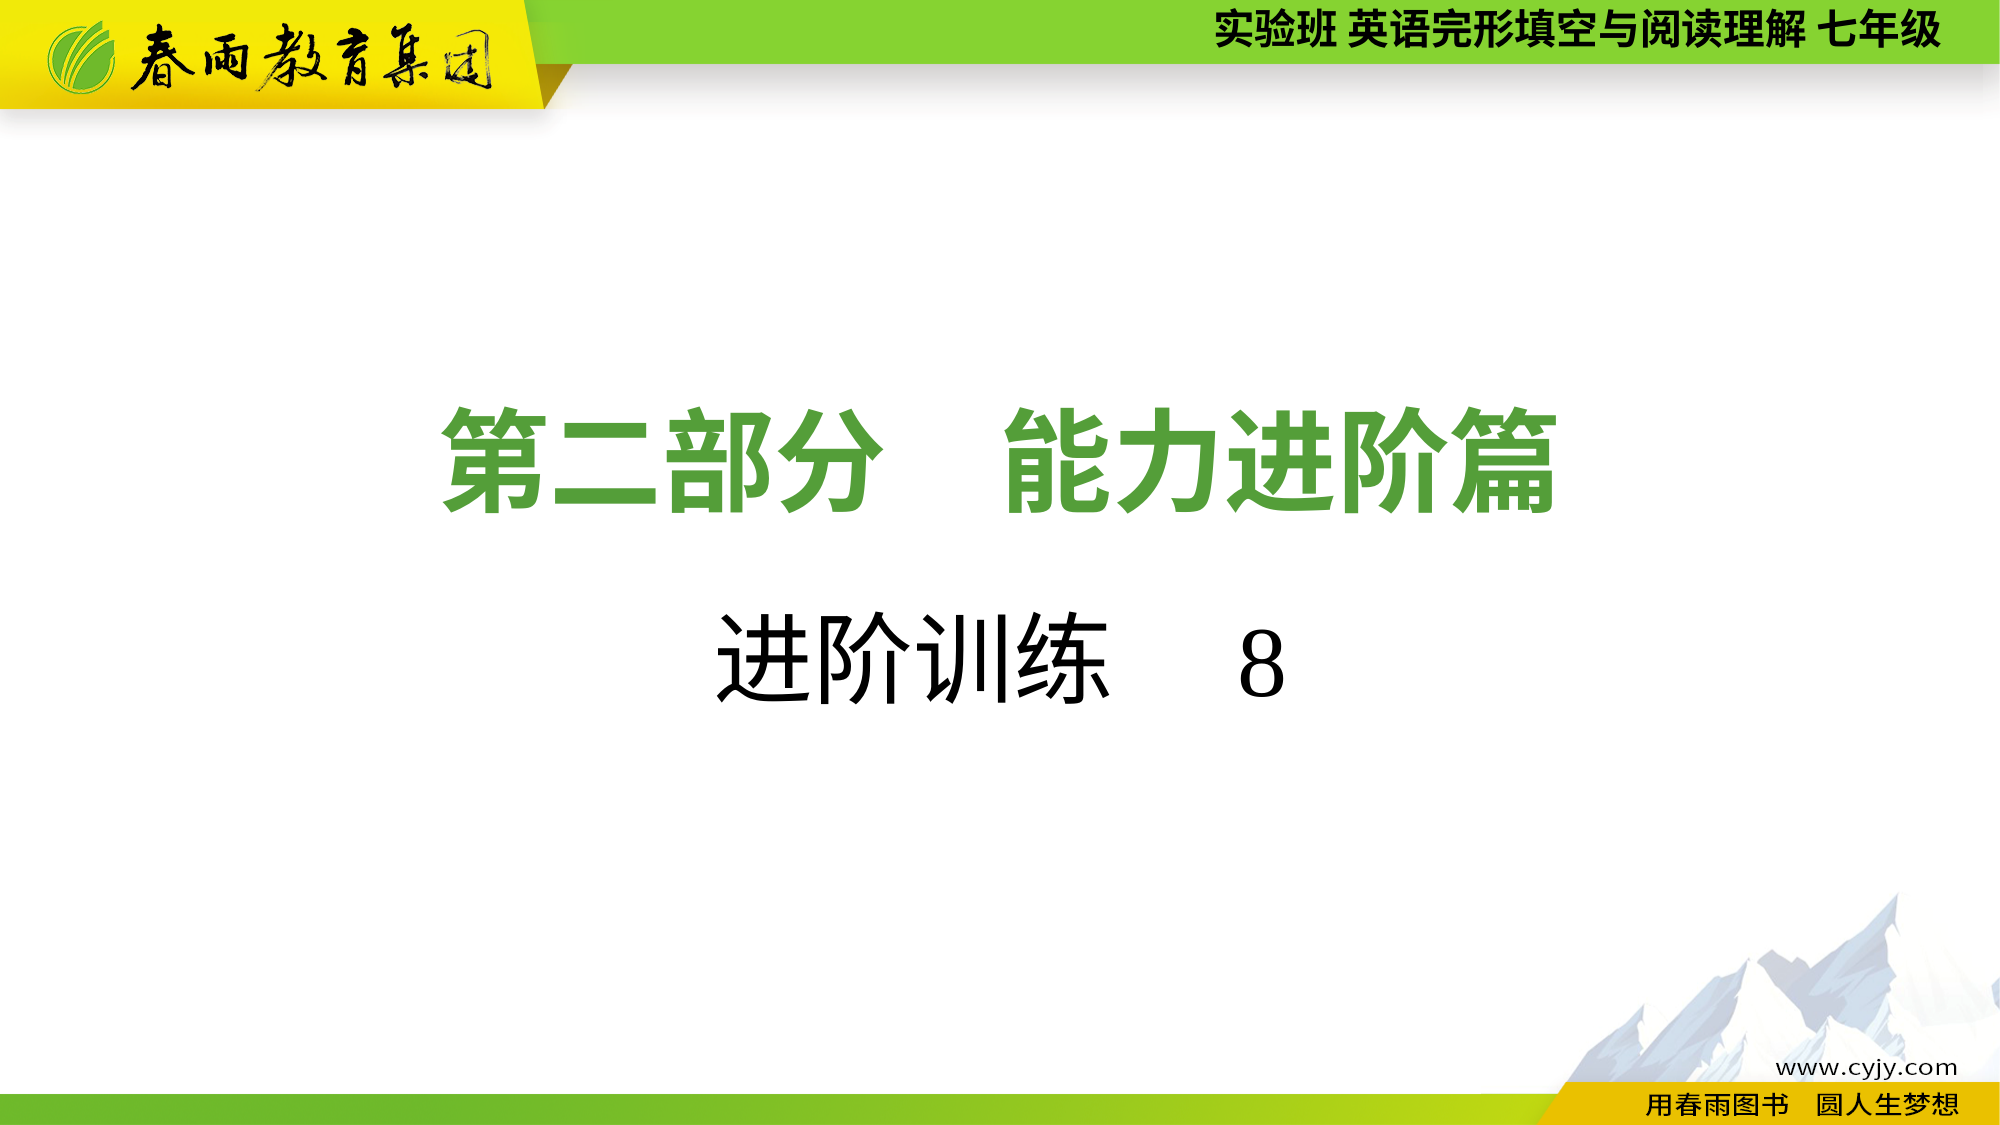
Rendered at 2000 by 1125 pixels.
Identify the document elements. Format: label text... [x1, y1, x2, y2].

text_box 第二部分 能力进阶篇 [54, 316, 1946, 528]
text_box 进阶训练 8 [54, 528, 1946, 724]
picture [0, 0, 2000, 1125]
